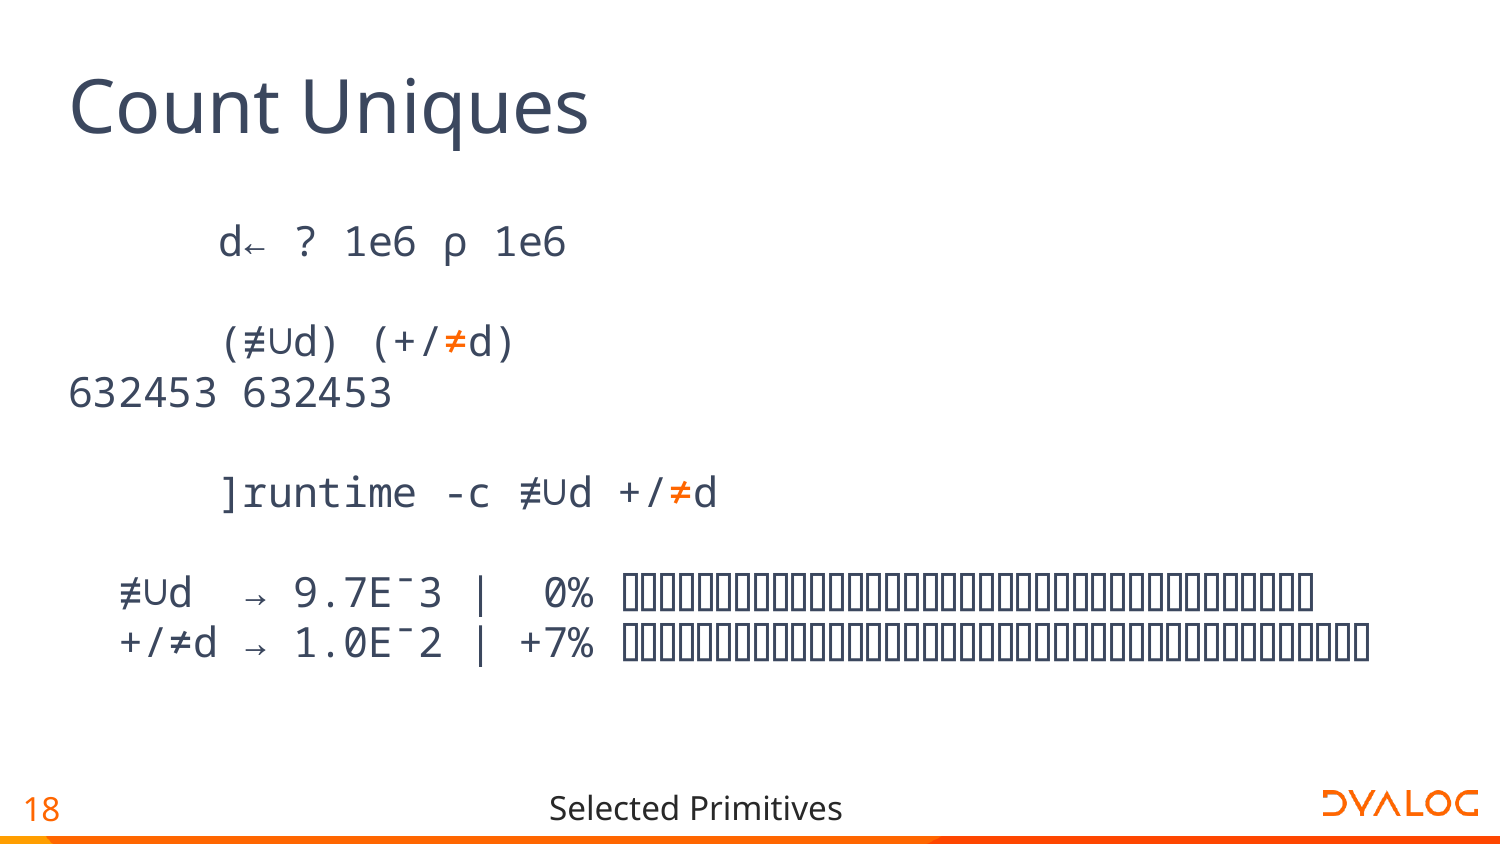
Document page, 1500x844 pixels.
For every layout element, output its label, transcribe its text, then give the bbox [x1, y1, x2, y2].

picture [0, 836, 1500, 844]
title Count Uniques [53, 43, 1453, 157]
list d← ? 1e6 ⍴ 1e6 (≢∪d) (+/≠d) 632453 632453 ]runtime -c ≢∪d +/≠d ≢∪d → 9.7E¯3 | 0% ⌷⌷⌷⌷⌷⌷⌷⌷⌷⌷⌷⌷⌷⌷⌷⌷⌷⌷⌷⌷⌷⌷⌷⌷⌷⌷⌷⌷⌷⌷⌷⌷⌷⌷⌷⌷⌷ +/≠d → 1.0E¯2 | +7% ⌷⌷⌷⌷⌷⌷⌷⌷⌷⌷⌷⌷⌷⌷⌷⌷⌷⌷⌷⌷⌷⌷⌷⌷⌷⌷⌷⌷⌷⌷⌷⌷⌷⌷⌷⌷⌷⌷⌷⌷ [53, 207, 1453, 740]
picture [1323, 790, 1478, 816]
